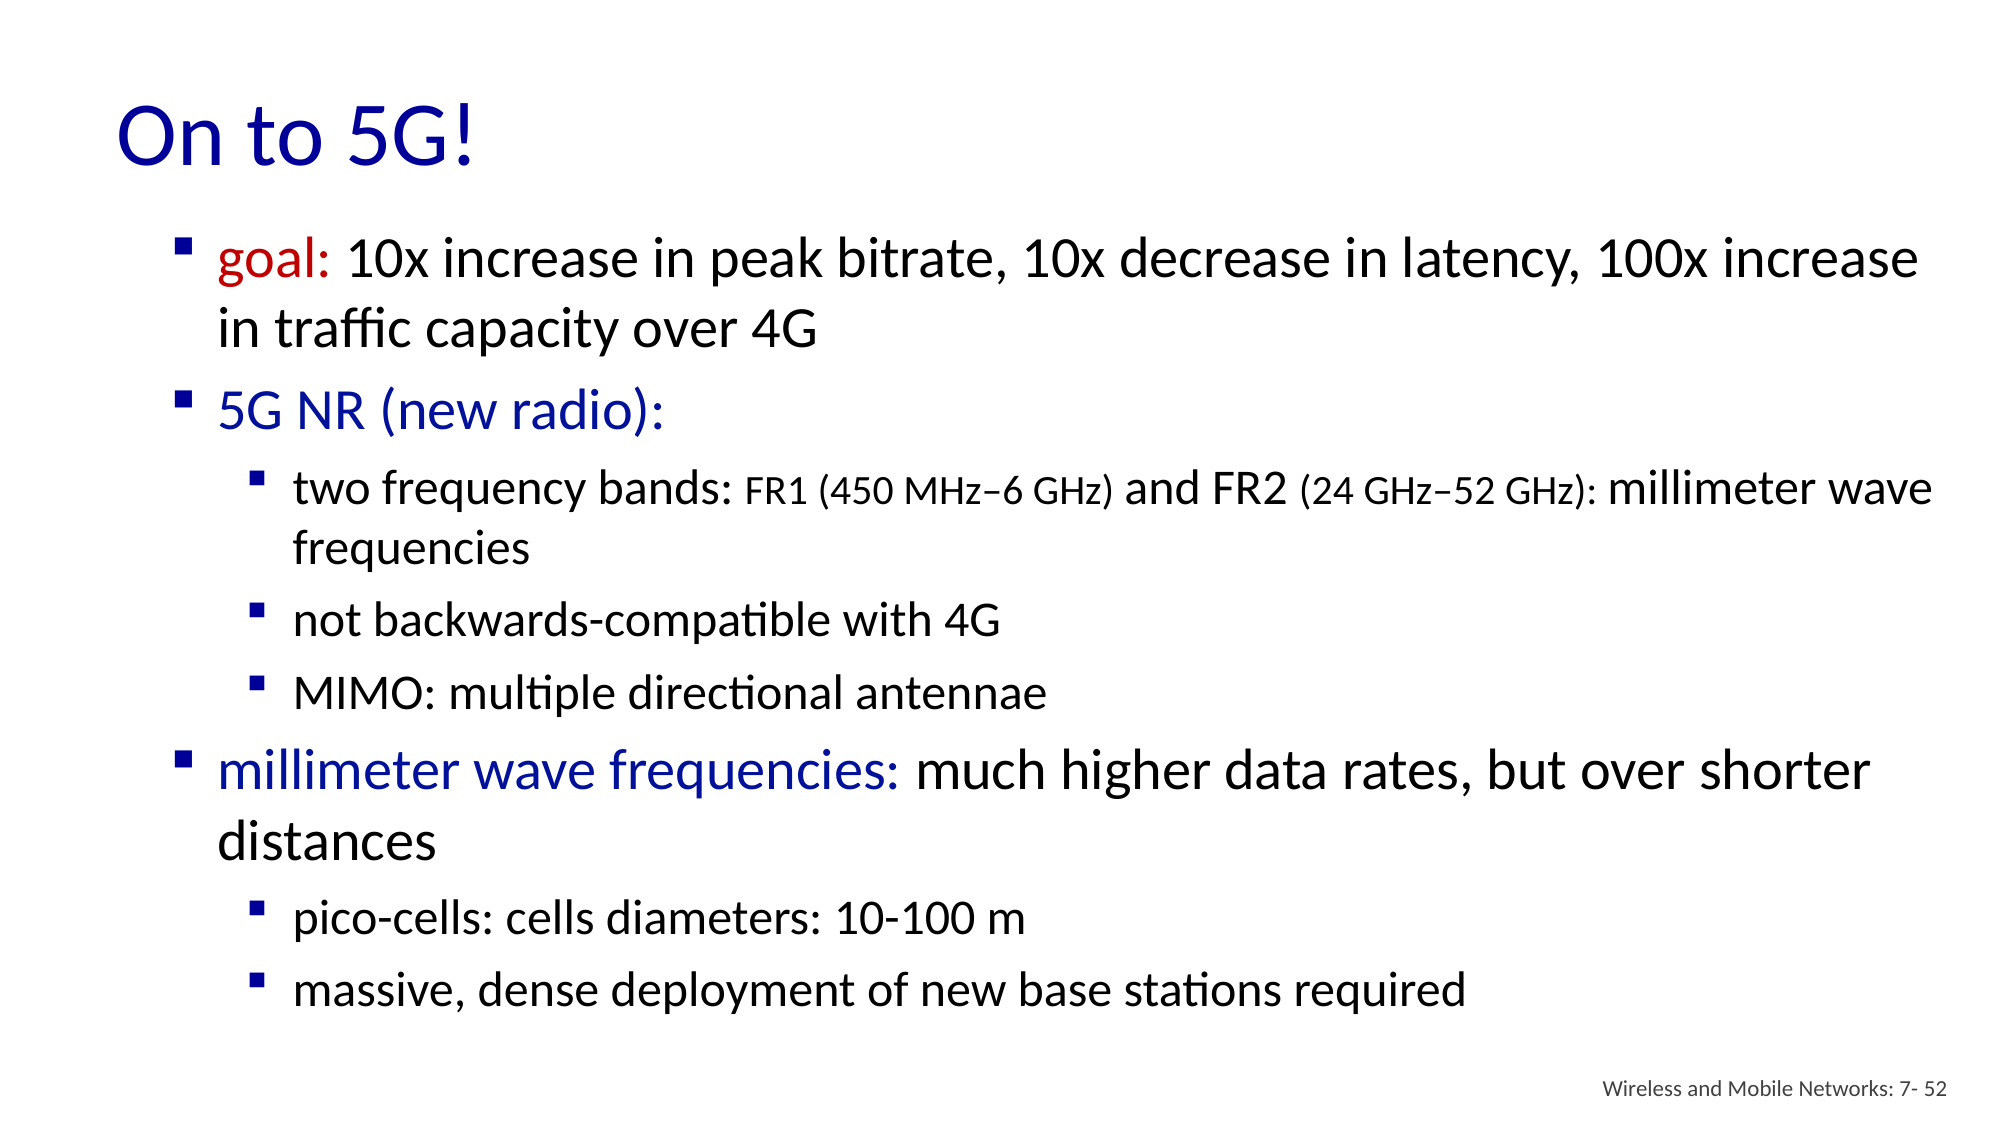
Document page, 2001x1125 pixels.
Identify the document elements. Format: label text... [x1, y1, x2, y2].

slide_number Wireless and Mobile Networks: 7- 52 [1512, 1056, 1963, 1117]
text_box goal: 10x increase in peak bitrate, 10x decrease in latency, 100x increase in traffic capacity over 4G 5G NR (new radio): two frequency bands: FR1 (450 MHz–6 GHz) and FR2 (24 GHz–52 GHz): millimeter wave frequencies not backwards-compatible with 4G MIMO: multiple directional antennae millimeter wave frequencies: much higher data rates, but over shorter distances pico-cells: cells diameters: 10-100 m massive, dense deployment of new base stations required [145, 211, 1980, 1006]
title On to 5G! [101, 62, 1901, 210]
